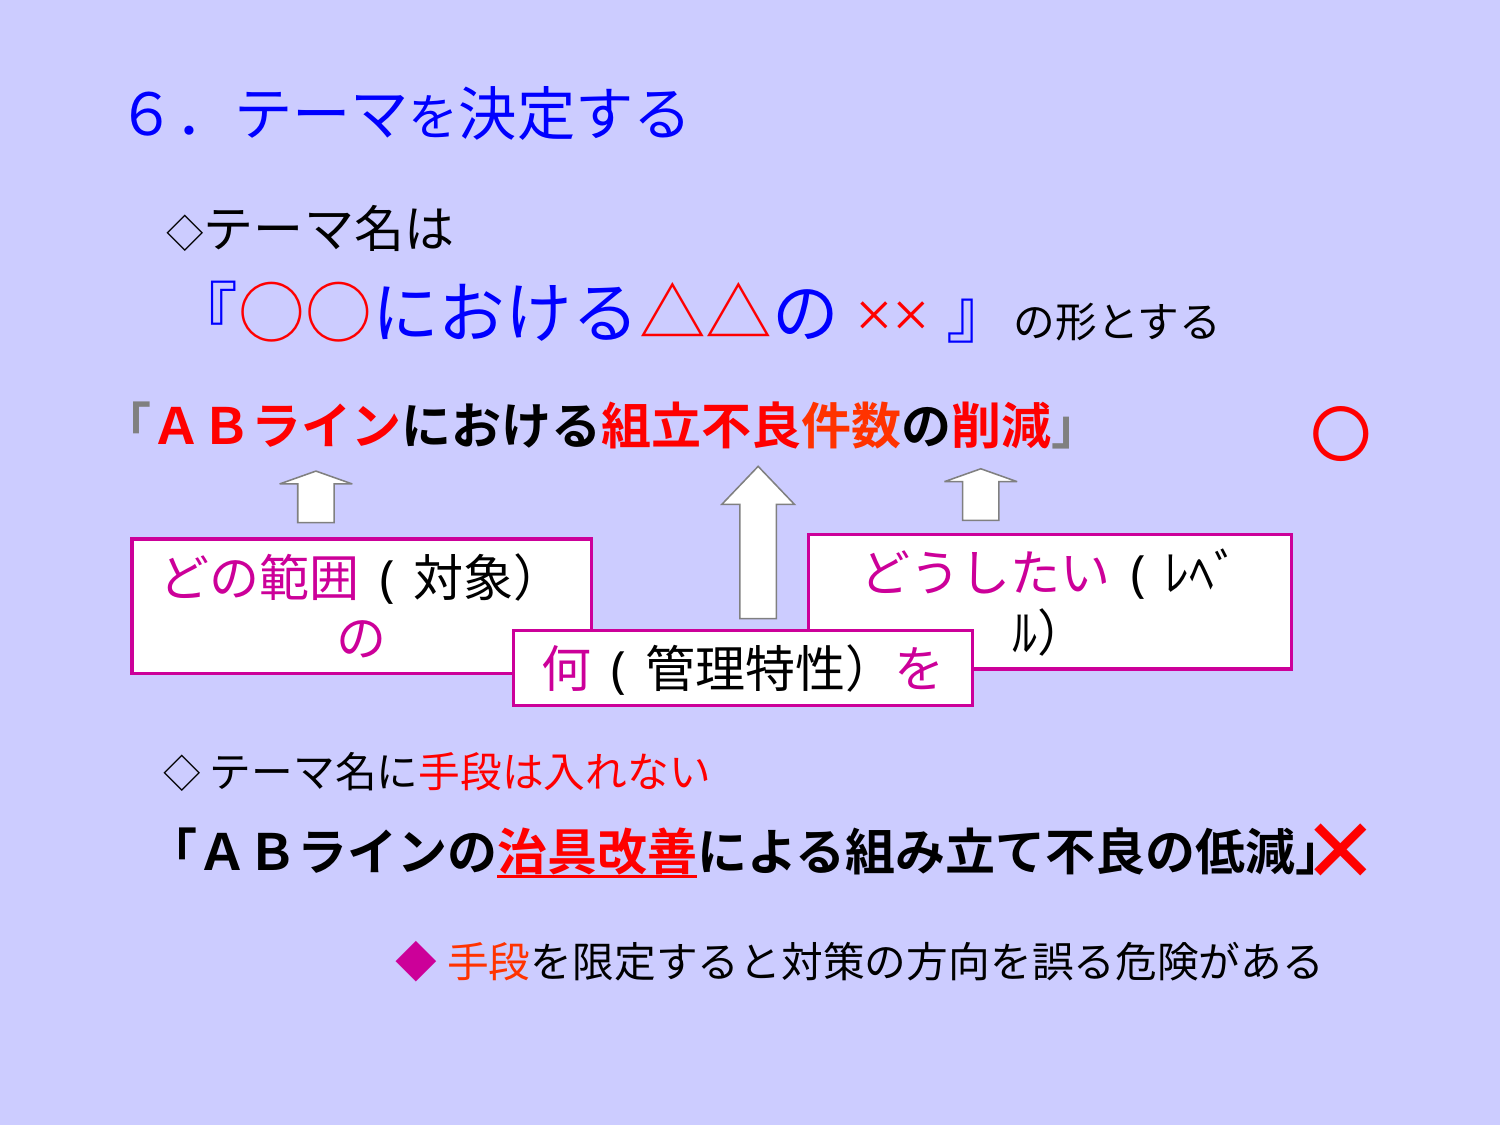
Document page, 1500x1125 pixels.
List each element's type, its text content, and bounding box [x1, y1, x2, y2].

text_box ○ [1288, 339, 1451, 505]
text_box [148, 738, 1460, 925]
text_box どうしたい(ﾚﾍﾞﾙ） [808, 534, 1292, 670]
text_box どの範囲(対象）の [132, 538, 592, 674]
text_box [158, 387, 1145, 463]
text_box 何(管理特性）を [513, 630, 973, 706]
title ６．テーマを決定する [70, 73, 740, 151]
text_box ◆手段を限定すると対策の方向を誤る危険がある [380, 933, 1339, 994]
subtitle ◇テーマ名は 『○○における△△の××』の形とする [90, 189, 1427, 372]
text_box [944, 472, 1018, 521]
text_box [279, 472, 353, 523]
text_box [721, 472, 795, 619]
